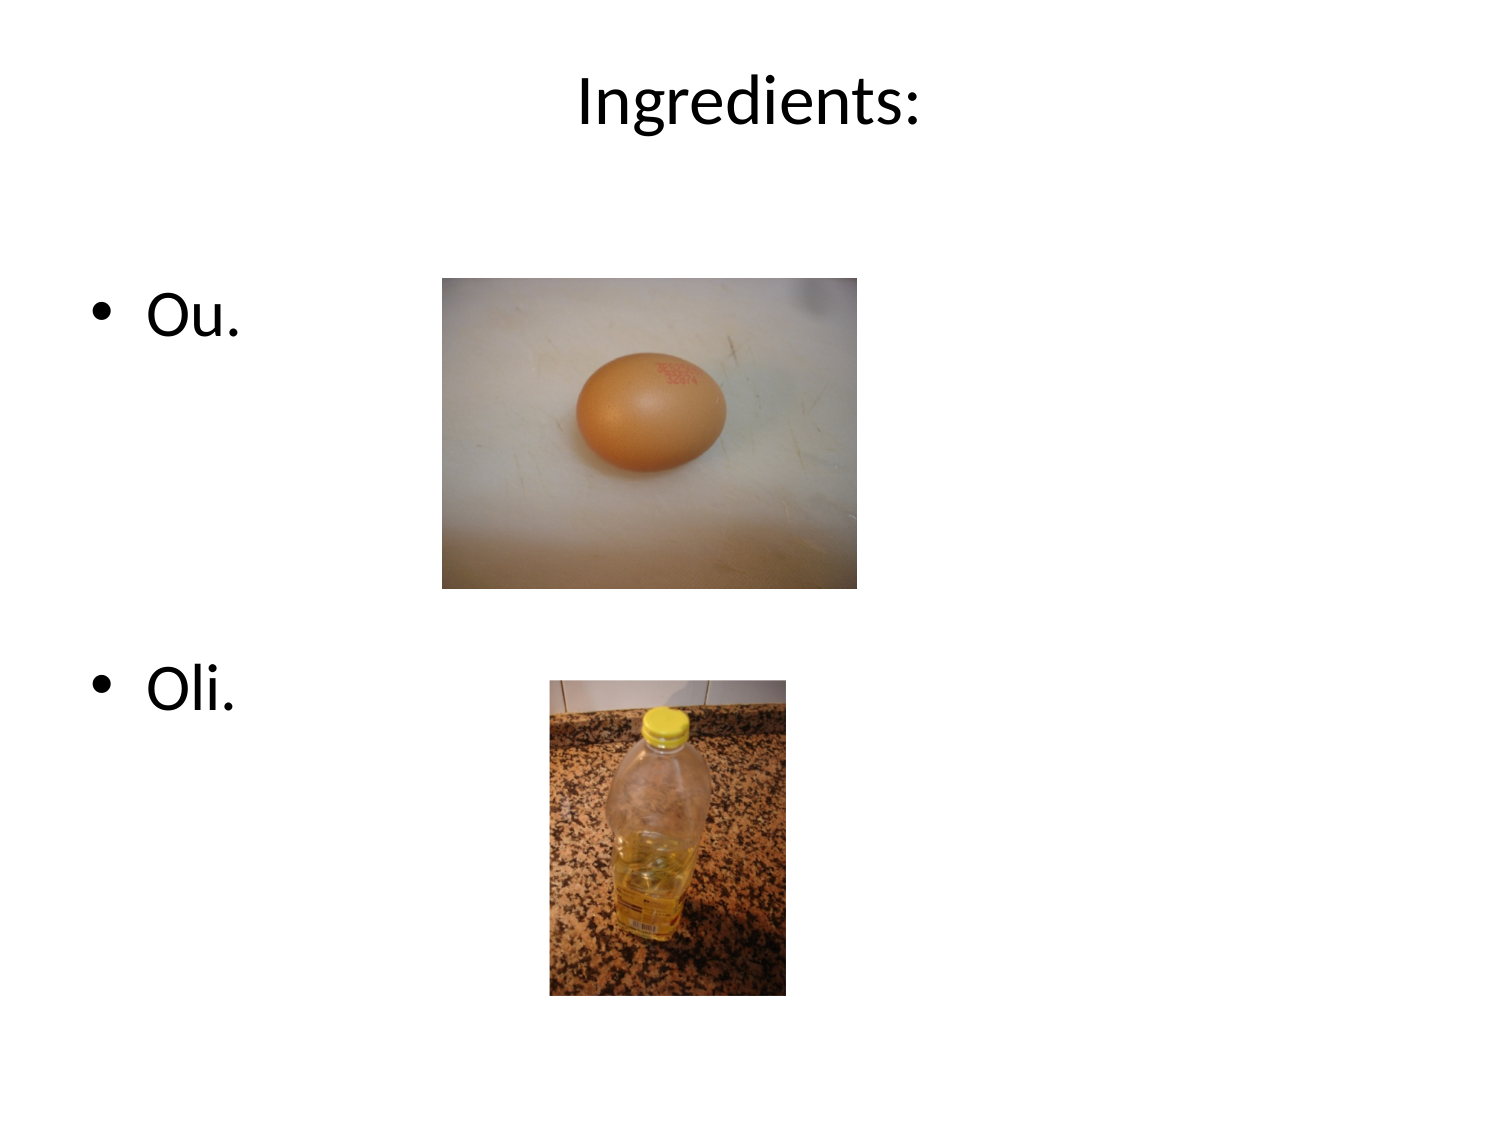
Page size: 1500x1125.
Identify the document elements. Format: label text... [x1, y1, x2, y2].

list Ou. Oli. [75, 262, 1425, 1005]
title Ingredients: [75, 45, 1425, 233]
picture [509, 681, 825, 995]
picture [442, 278, 857, 590]
